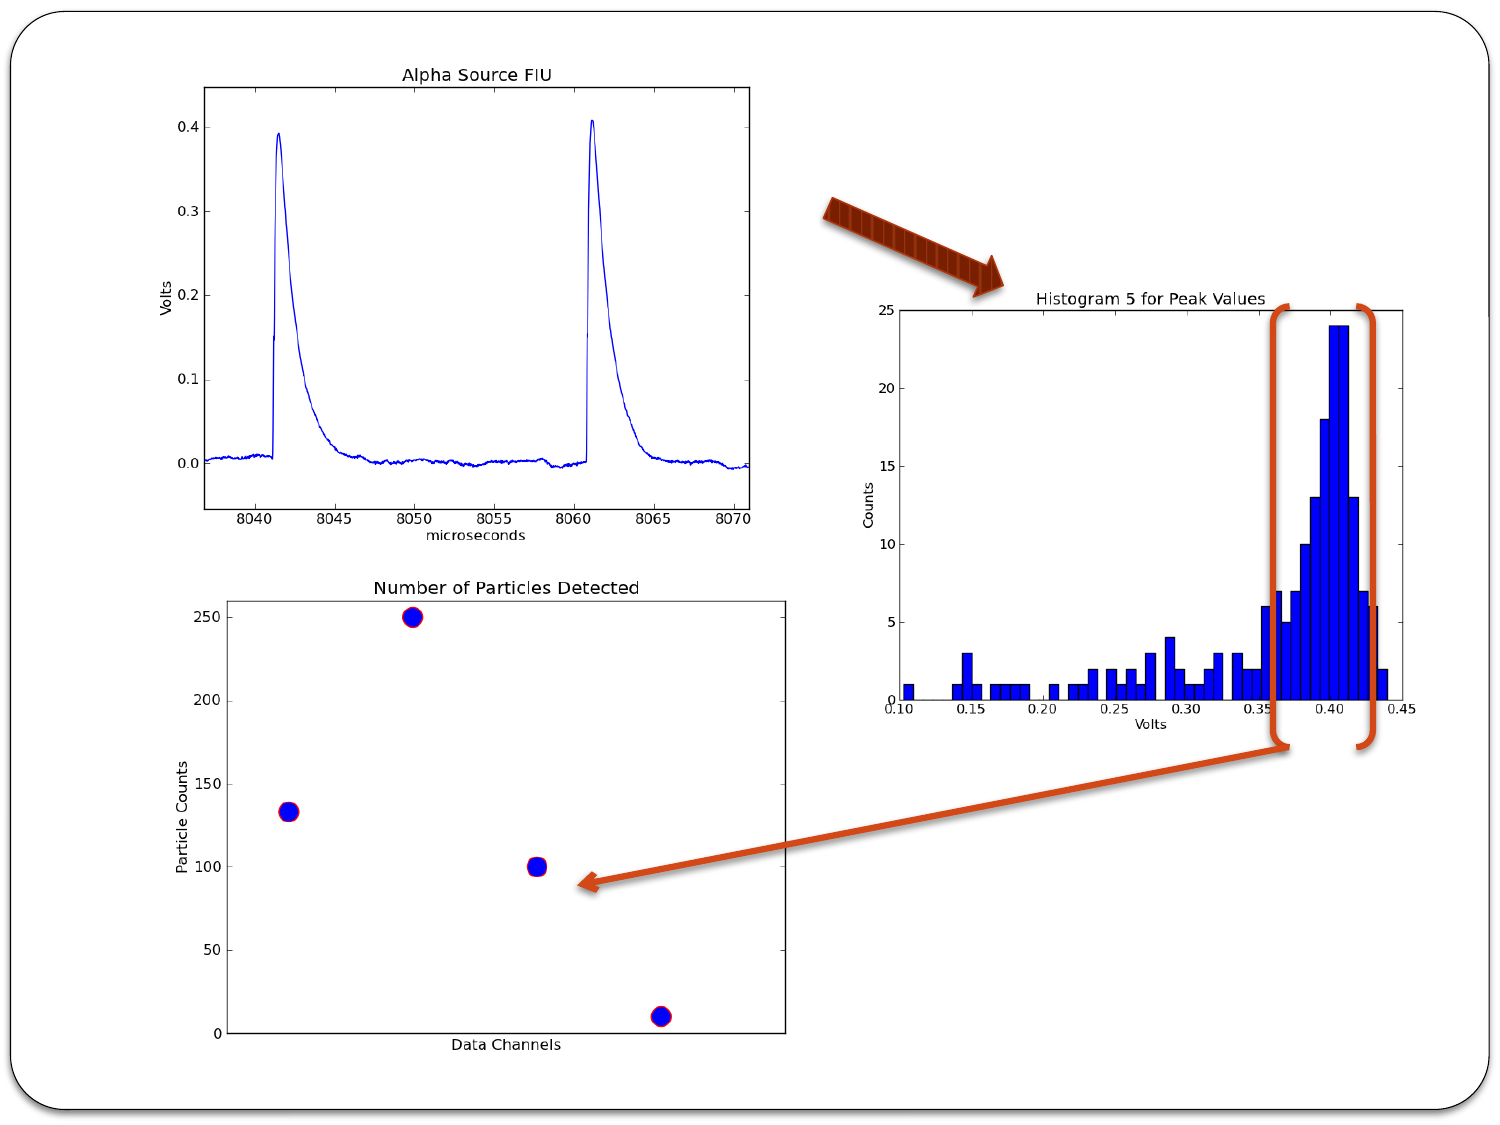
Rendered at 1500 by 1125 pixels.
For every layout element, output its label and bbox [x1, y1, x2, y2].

text_box [576, 746, 1288, 886]
text_box [824, 196, 974, 259]
picture [116, 34, 1467, 1087]
